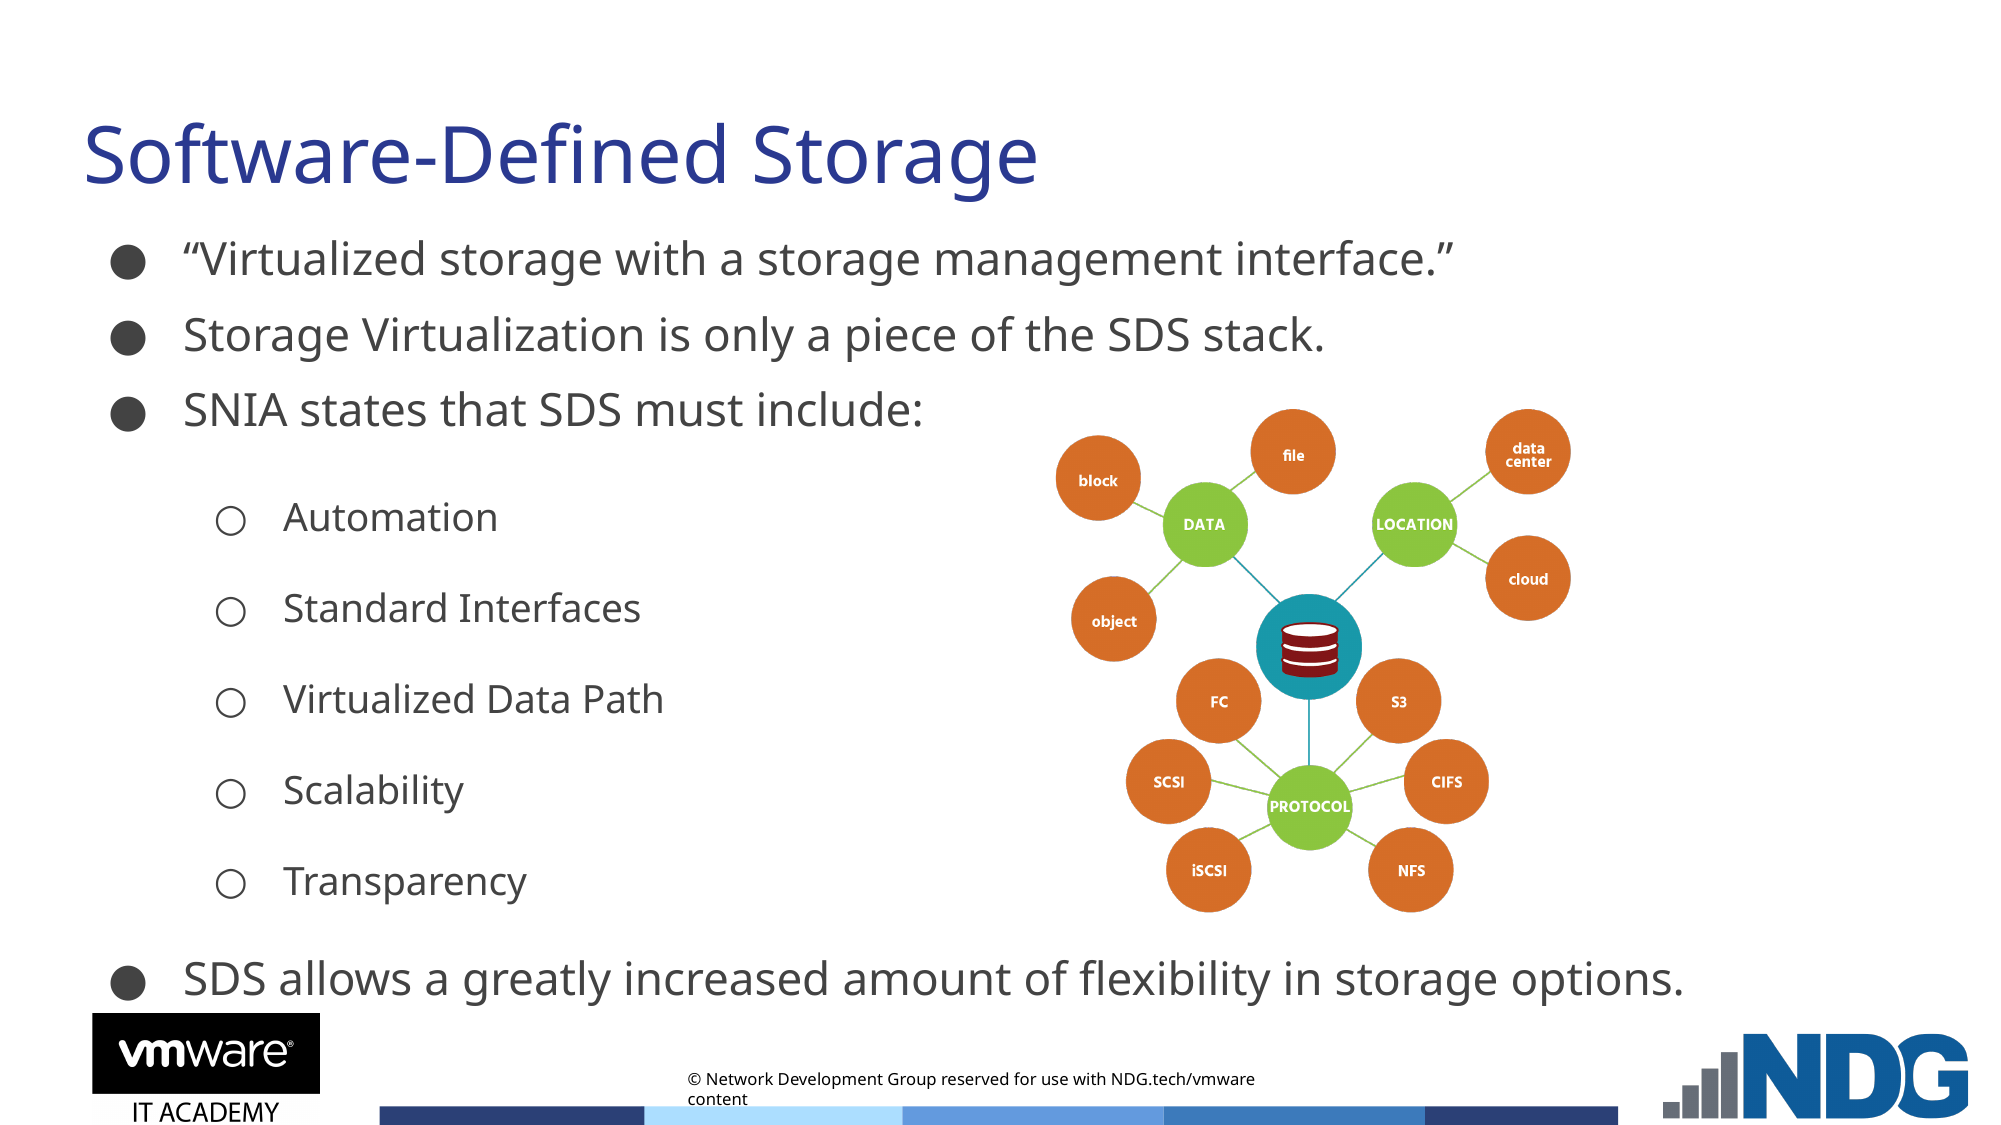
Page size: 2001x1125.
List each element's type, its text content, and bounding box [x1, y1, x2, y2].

title Software-Defined Storage [68, 89, 1932, 206]
picture [999, 394, 1630, 919]
picture [92, 1013, 320, 1125]
picture [1648, 1026, 1984, 1125]
list “Virtualized storage with a storage management interface.” Storage Virtualization is only a piece of the SDS stack. SNIA states that SDS must include: Automation Standard Interfaces Virtualized Data Path Scalability Transparency SDS allows a greatly increased amount of flexibility in storage options. [68, 206, 1932, 937]
